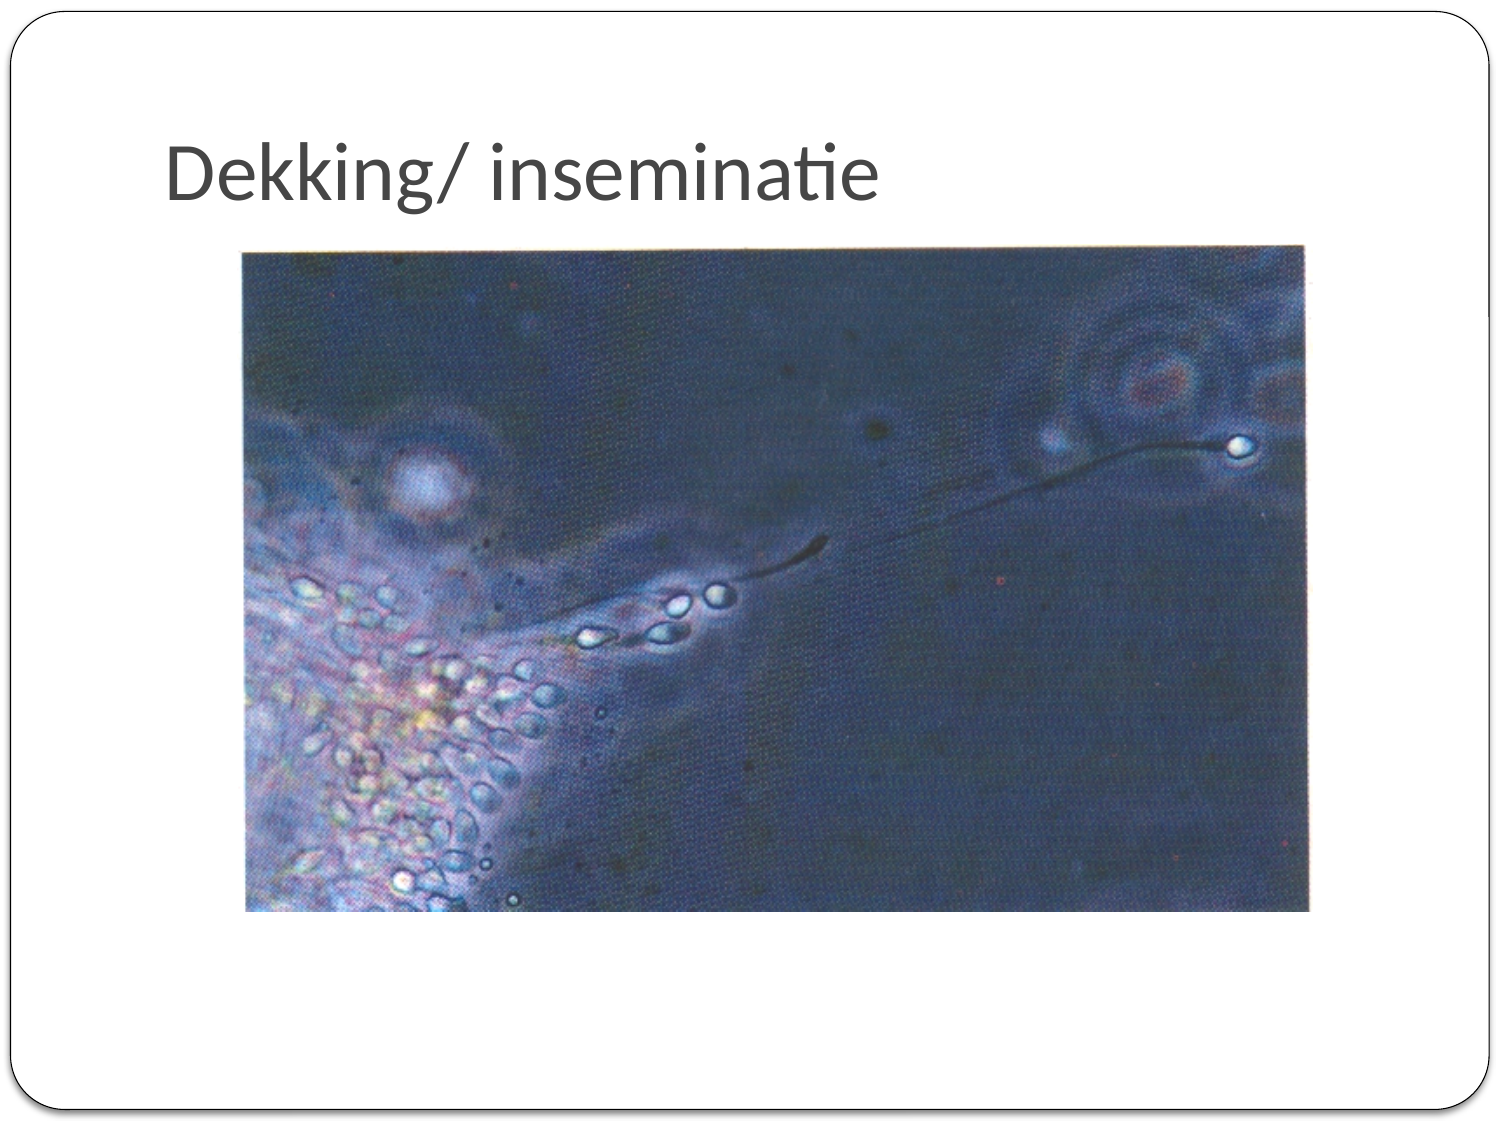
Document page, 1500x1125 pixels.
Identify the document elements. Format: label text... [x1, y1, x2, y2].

title Dekking/ inseminatie [150, 45, 1425, 233]
picture [237, 243, 1313, 913]
